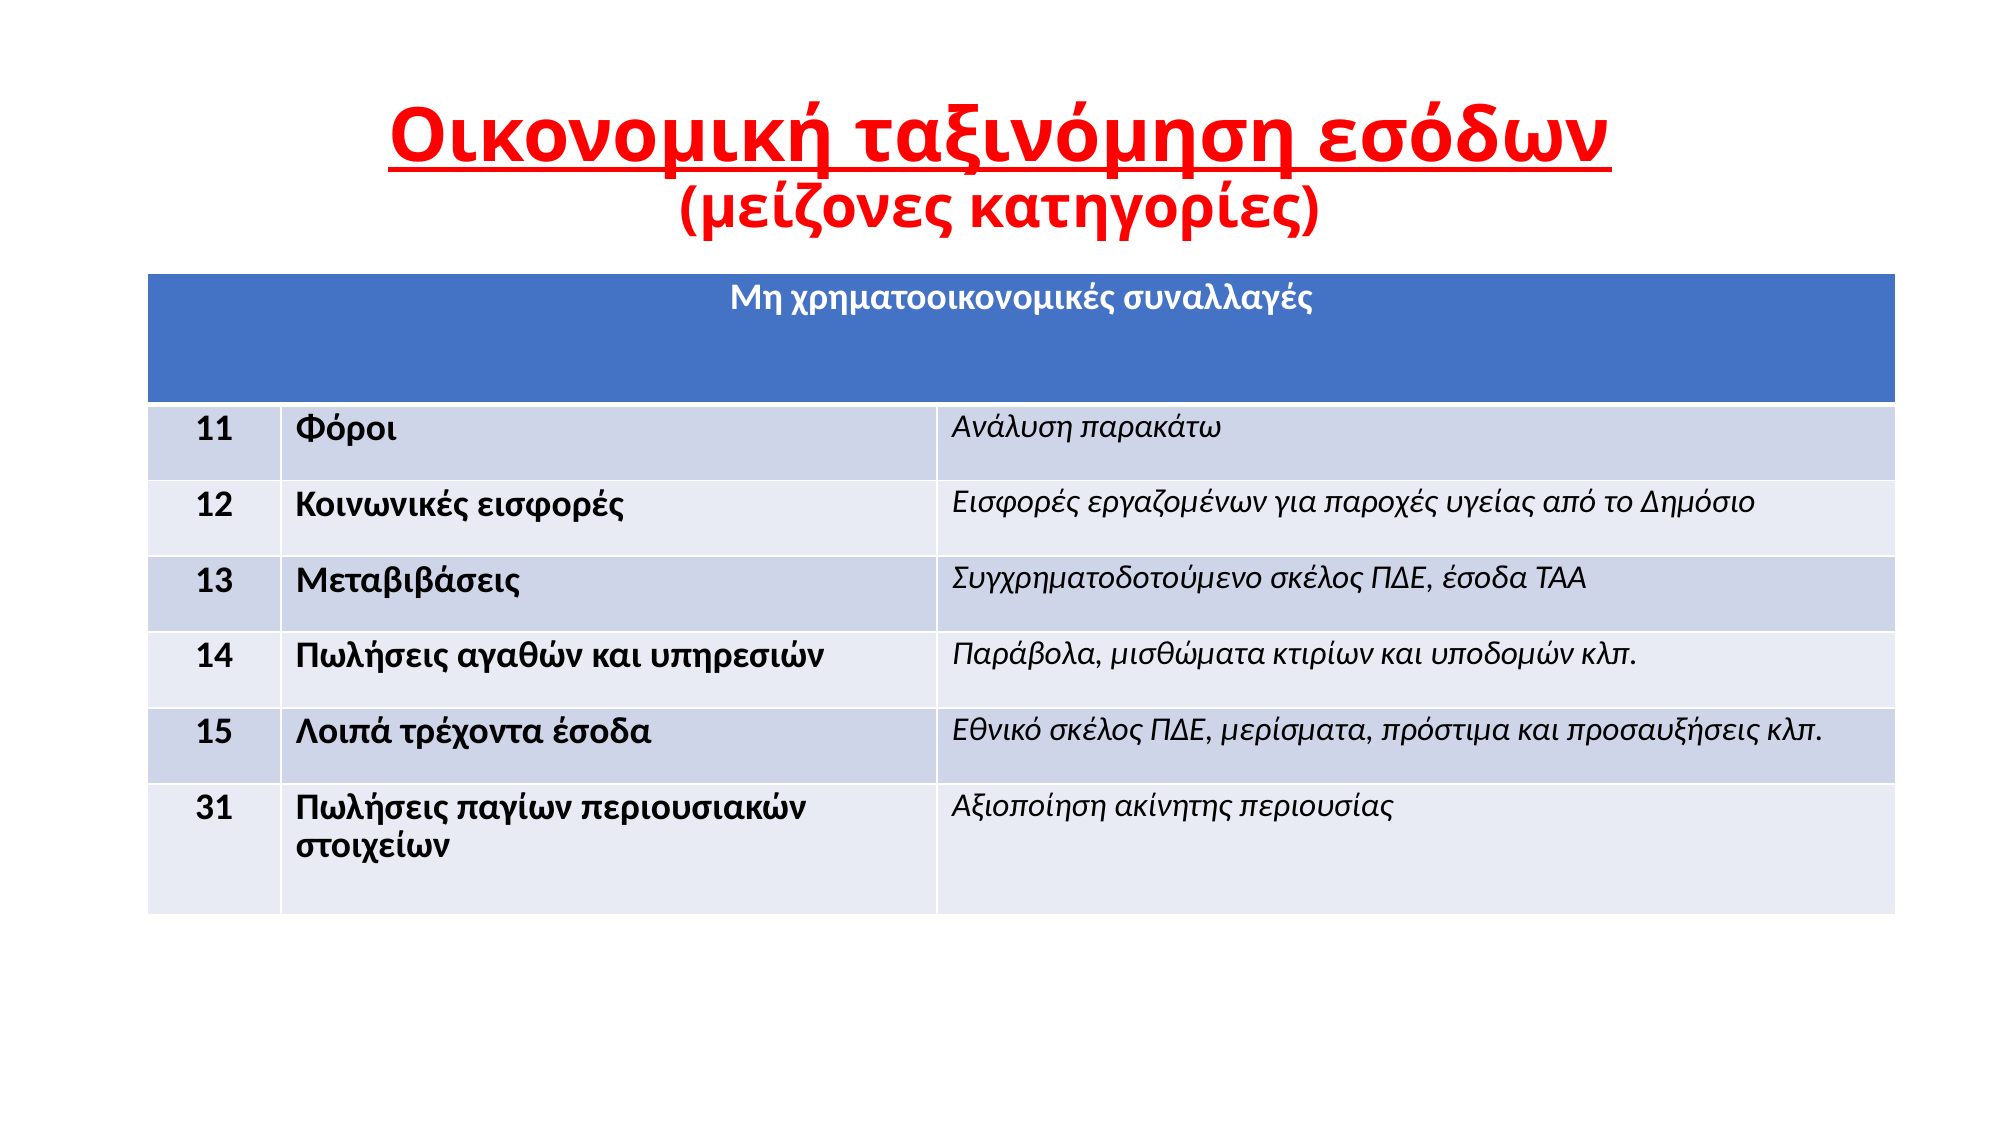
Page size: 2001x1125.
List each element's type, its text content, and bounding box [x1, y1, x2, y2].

table_cell Παράβολα, μισθώματα κτιρίων και υποδομών κλπ. [938, 633, 1895, 707]
table_cell 13 [148, 557, 280, 631]
table_cell 14 [148, 633, 280, 707]
table_cell 12 [148, 481, 280, 555]
table_cell Πωλήσεις αγαθών και υπηρεσιών [282, 633, 936, 707]
table_cell 11 [148, 407, 280, 480]
table_cell Λοιπά τρέχοντα έσοδα [282, 709, 936, 783]
table_cell Εθνικό σκέλος ΠΔΕ, μερίσματα, πρόστιμα και προσαυξήσεις κλπ. [938, 709, 1895, 783]
table_cell Εισφορές εργαζομένων για παροχές υγείας από το Δημόσιο [938, 481, 1895, 555]
title Οικονομική ταξινόμηση εσόδων (μείζονες κατηγορίες) [137, 59, 1863, 278]
table_cell Αξιοποίηση ακίνητης περιουσίας [938, 785, 1895, 914]
table_cell 31 [148, 785, 280, 914]
table_cell Φόροι [282, 407, 936, 480]
table_cell Πωλήσεις παγίων περιουσιακών στοιχείων [282, 785, 936, 914]
table_cell 15 [148, 709, 280, 783]
table_cell Ανάλυση παρακάτω [938, 407, 1895, 480]
table_cell Συγχρηματοδοτούμενο σκέλος ΠΔΕ, έσοδα ΤΑΑ [938, 557, 1895, 631]
table_cell Κοινωνικές εισφορές [282, 481, 936, 555]
table_header Μη χρηματοοικονομικές συναλλαγές [148, 274, 1895, 402]
table_cell Μεταβιβάσεις [282, 557, 936, 631]
